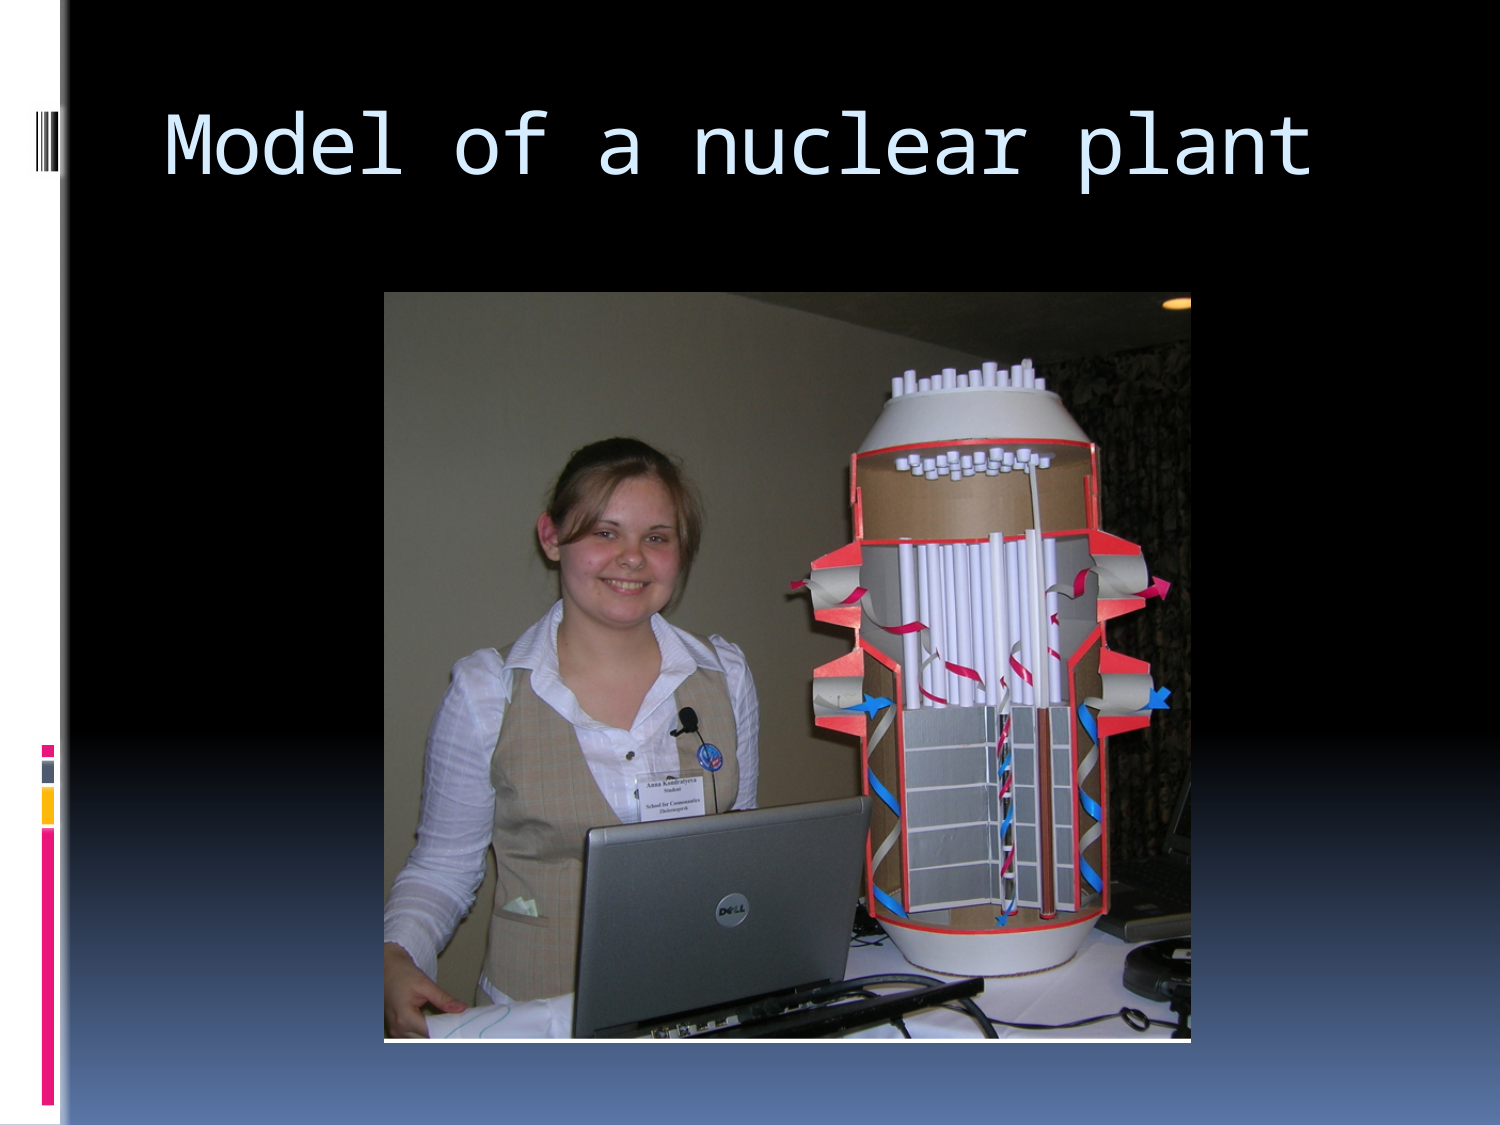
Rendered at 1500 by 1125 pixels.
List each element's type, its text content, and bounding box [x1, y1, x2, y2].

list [384, 292, 1191, 1044]
title Model of a nuclear plant [150, 83, 1425, 234]
